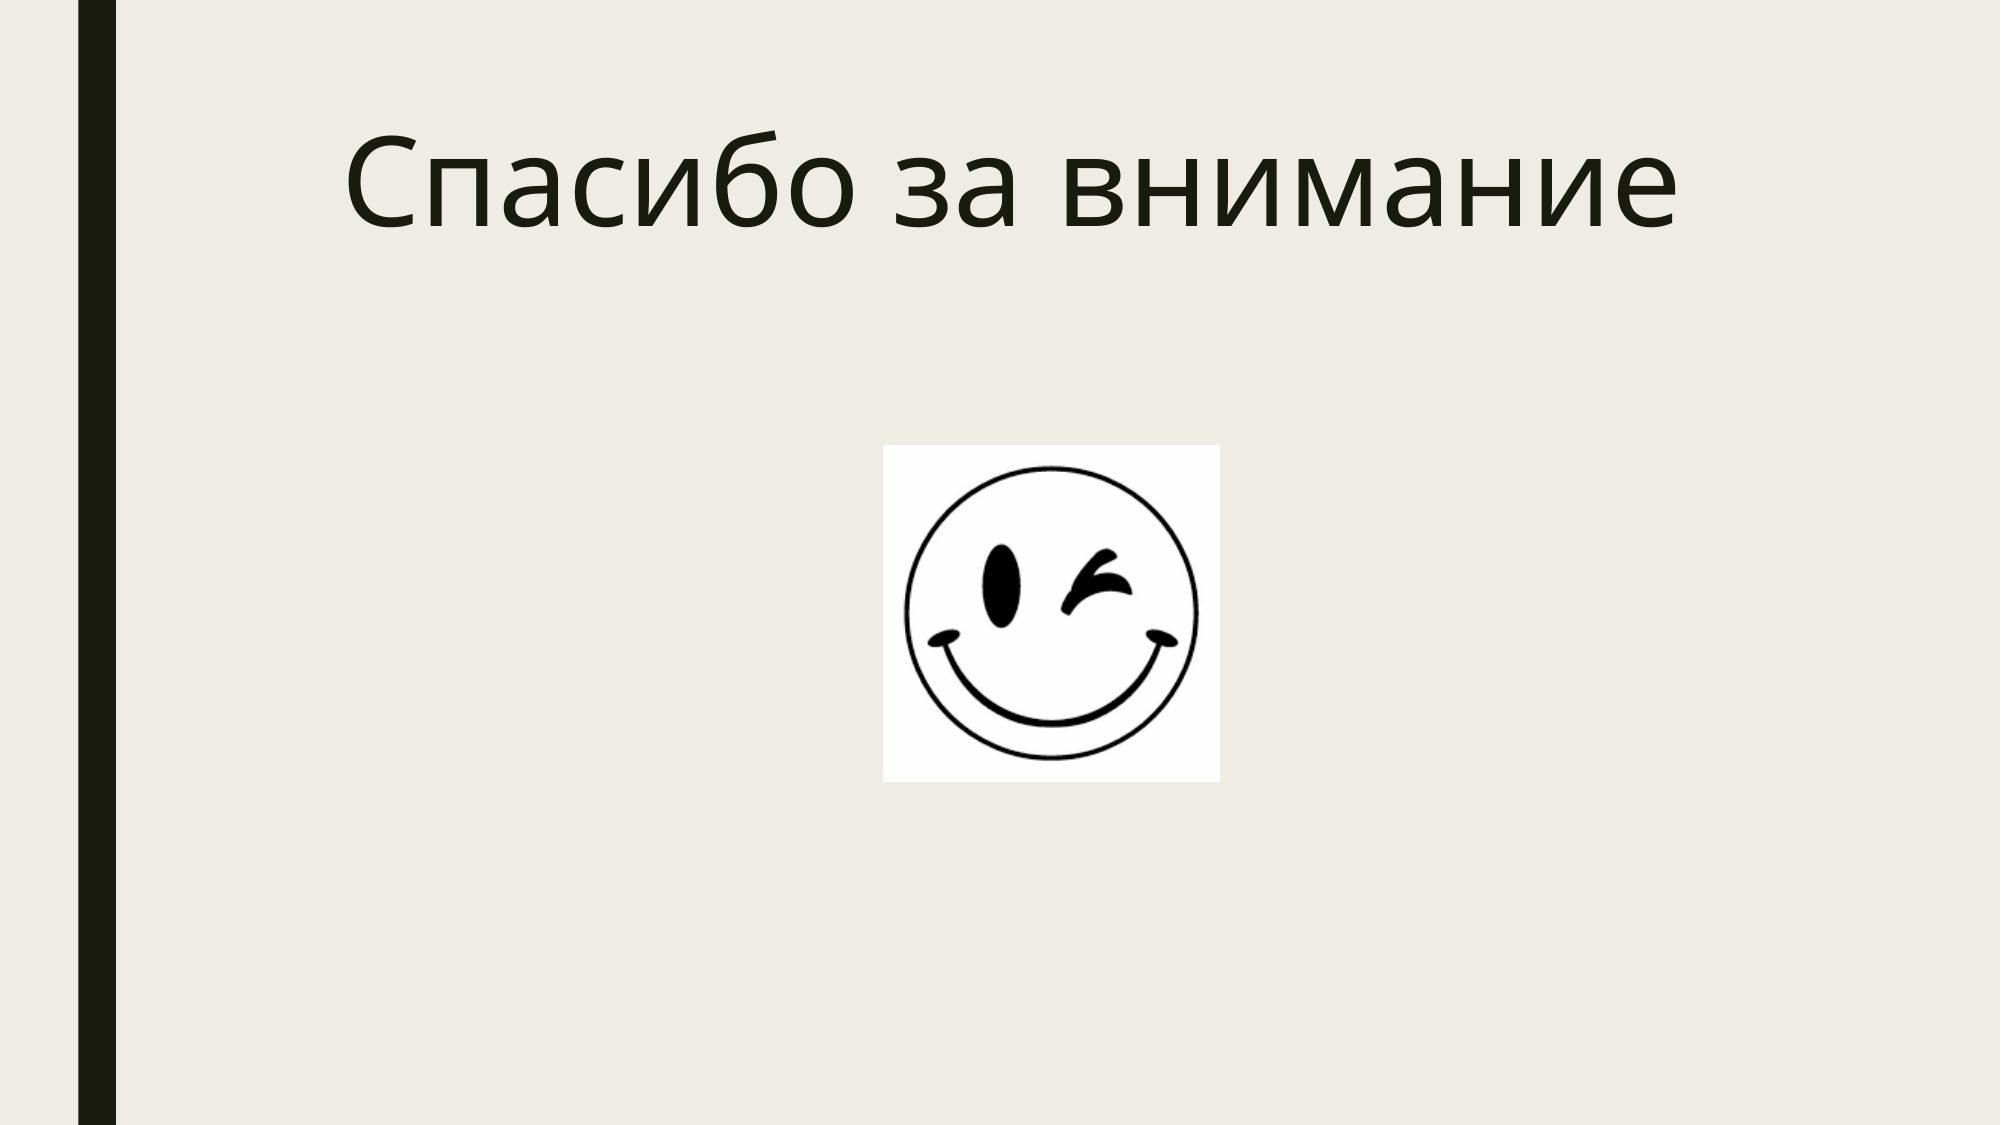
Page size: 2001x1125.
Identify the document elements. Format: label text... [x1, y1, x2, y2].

picture [883, 445, 1220, 782]
title Спасибо за внимание [225, 112, 1800, 416]
